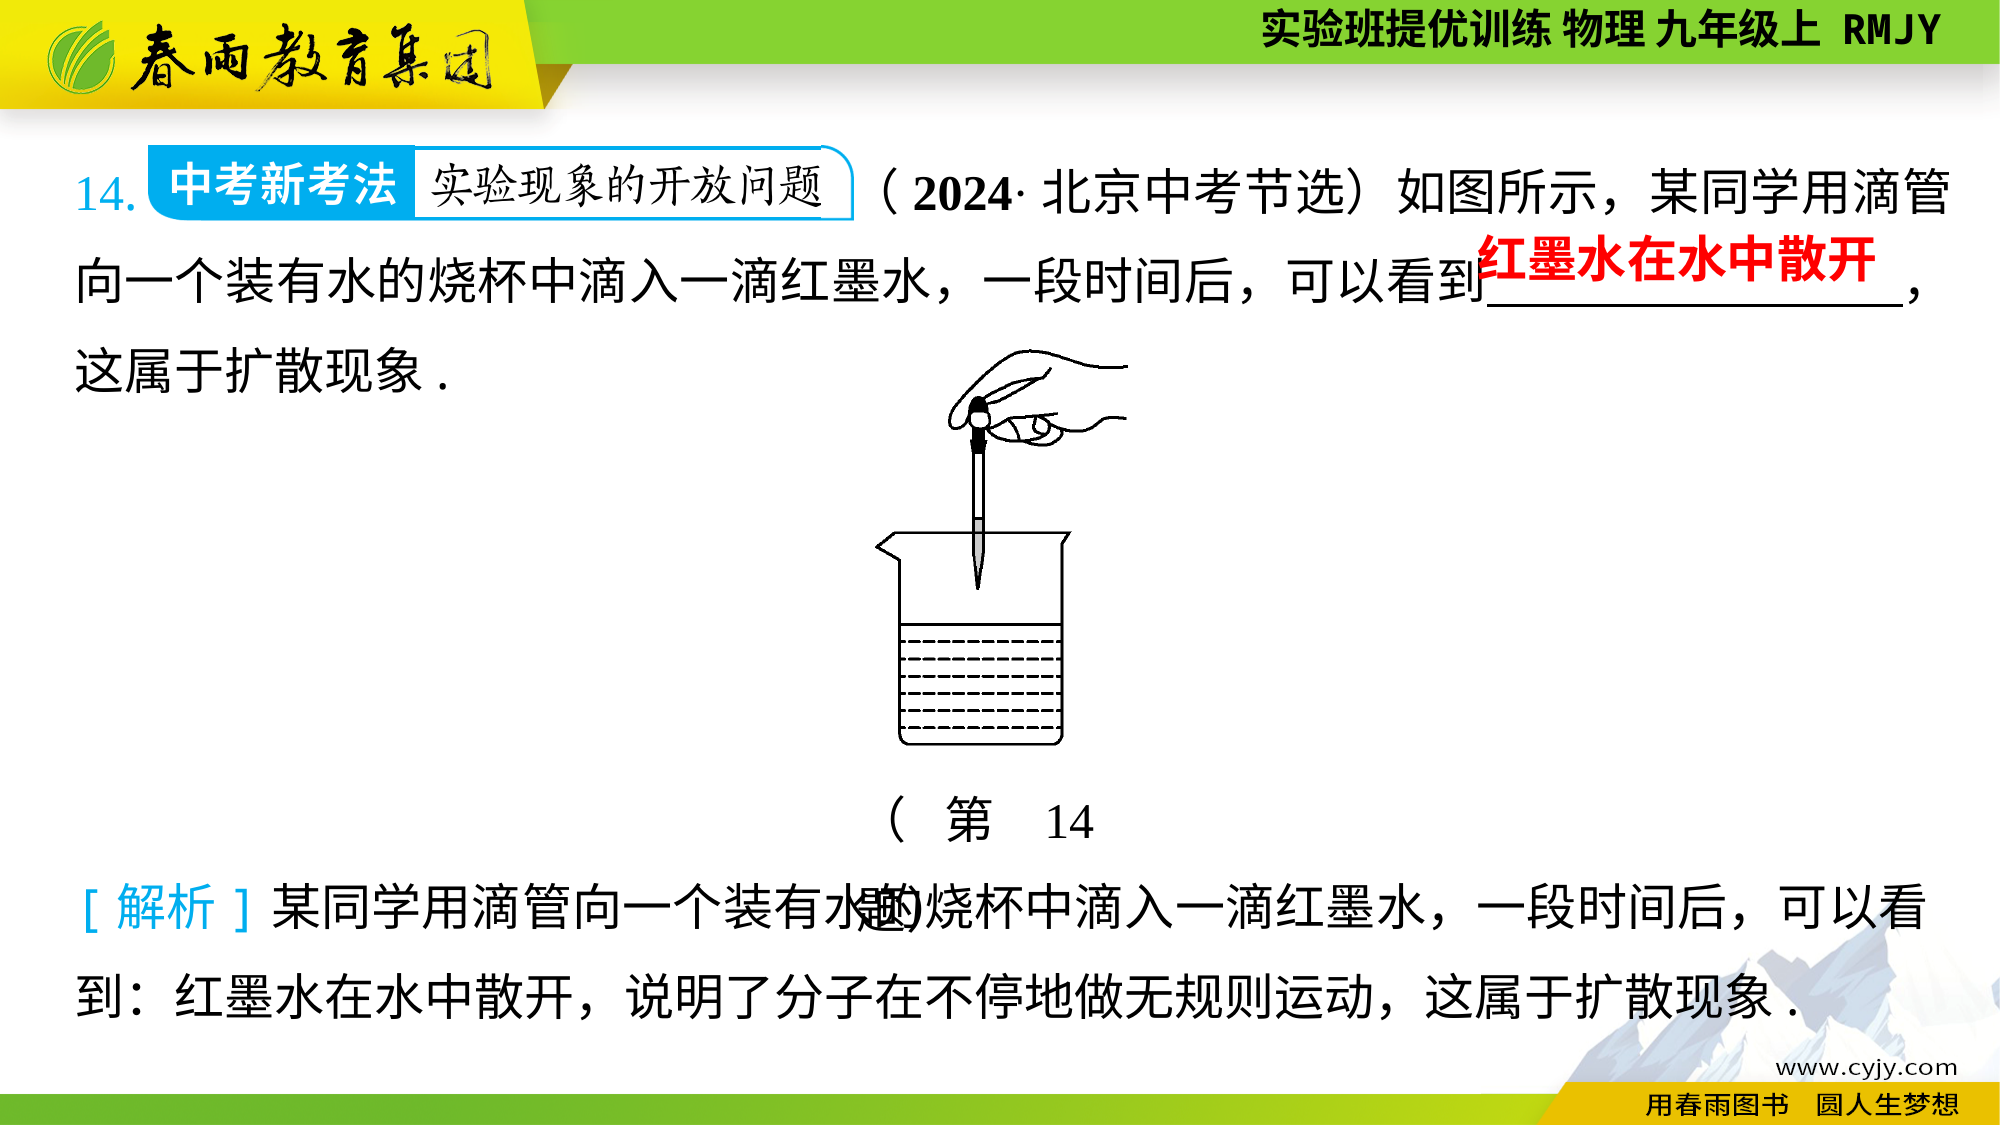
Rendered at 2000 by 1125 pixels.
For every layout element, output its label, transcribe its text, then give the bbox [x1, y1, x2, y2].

picture [0, 0, 2000, 1125]
list 14. （2024·北京中考节选）如图所示，某同学用滴管向一个装有水的烧杯中滴入一滴红墨水，一段时间后，可以看到 ，这属于扩散现象. [59, 122, 1968, 410]
text_box （第14题） [841, 751, 1121, 837]
text_box 红墨水在水中散开 [1462, 219, 1893, 295]
text_box [解析]某同学用滴管向一个装有水的烧杯中滴入一滴红墨水，一段时间后，可以看到：红墨水在水中散开，说明了分子在不停地做无规则运动，这属于扩散现象. [59, 837, 1944, 1033]
